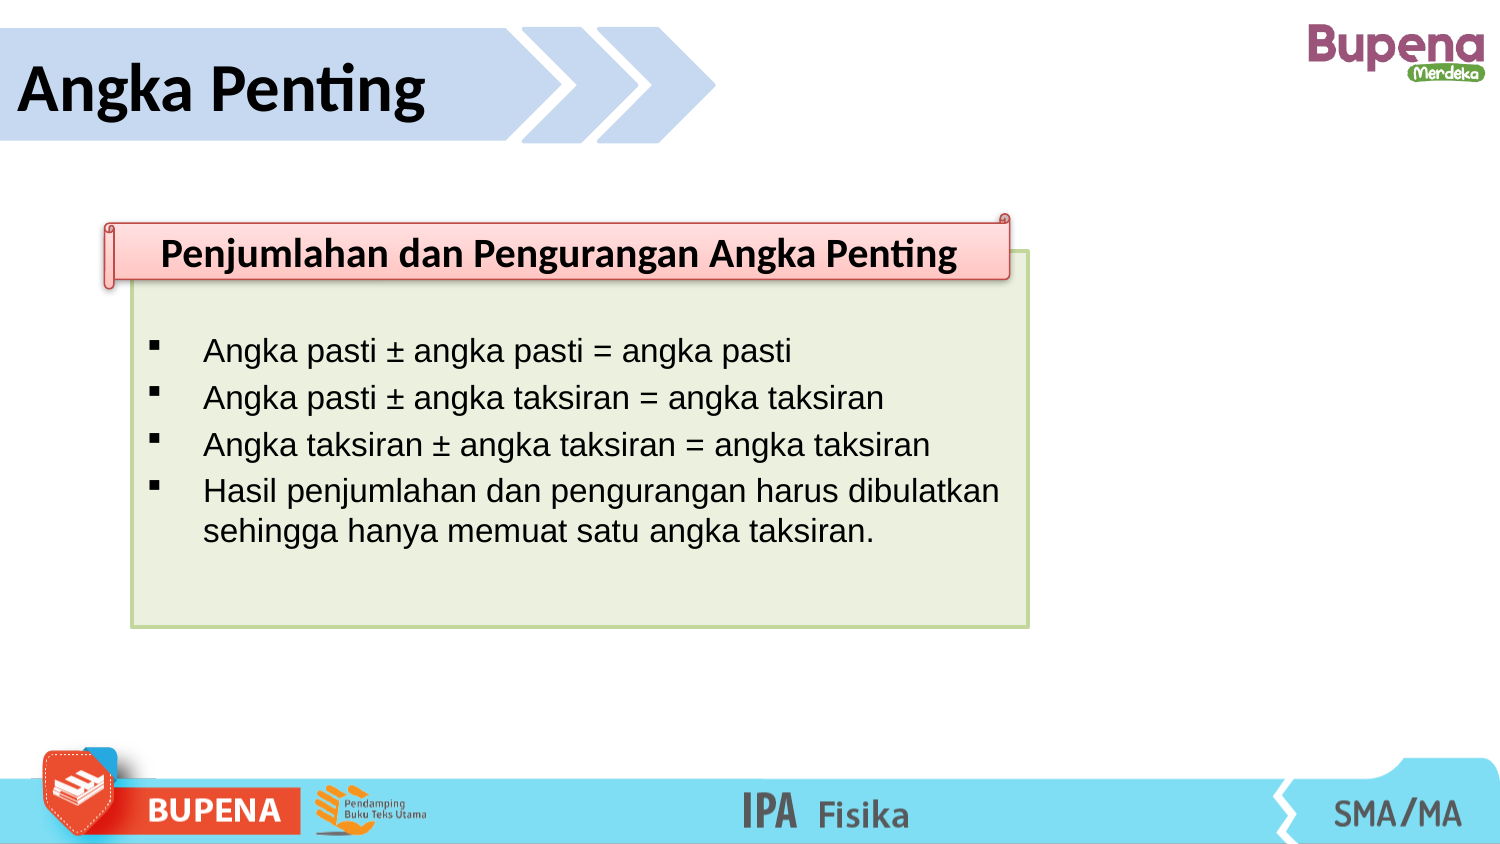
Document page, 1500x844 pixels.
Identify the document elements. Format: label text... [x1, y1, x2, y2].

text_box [0, 27, 1288, 142]
text_box Angka pasti ± angka pasti = angka pasti Angka pasti ± angka taksiran = angka taksiran Angka taksiran ± angka taksiran = angka taksiran Hasil penjumlahan dan pengurangan harus dibulatkan sehingga hanya memuat satu angka taksiran. [130, 249, 1030, 629]
picture [0, 734, 1500, 844]
text_box Penjumlahan dan Pengurangan Angka Penting [103, 213, 1011, 290]
picture [1300, 21, 1494, 85]
